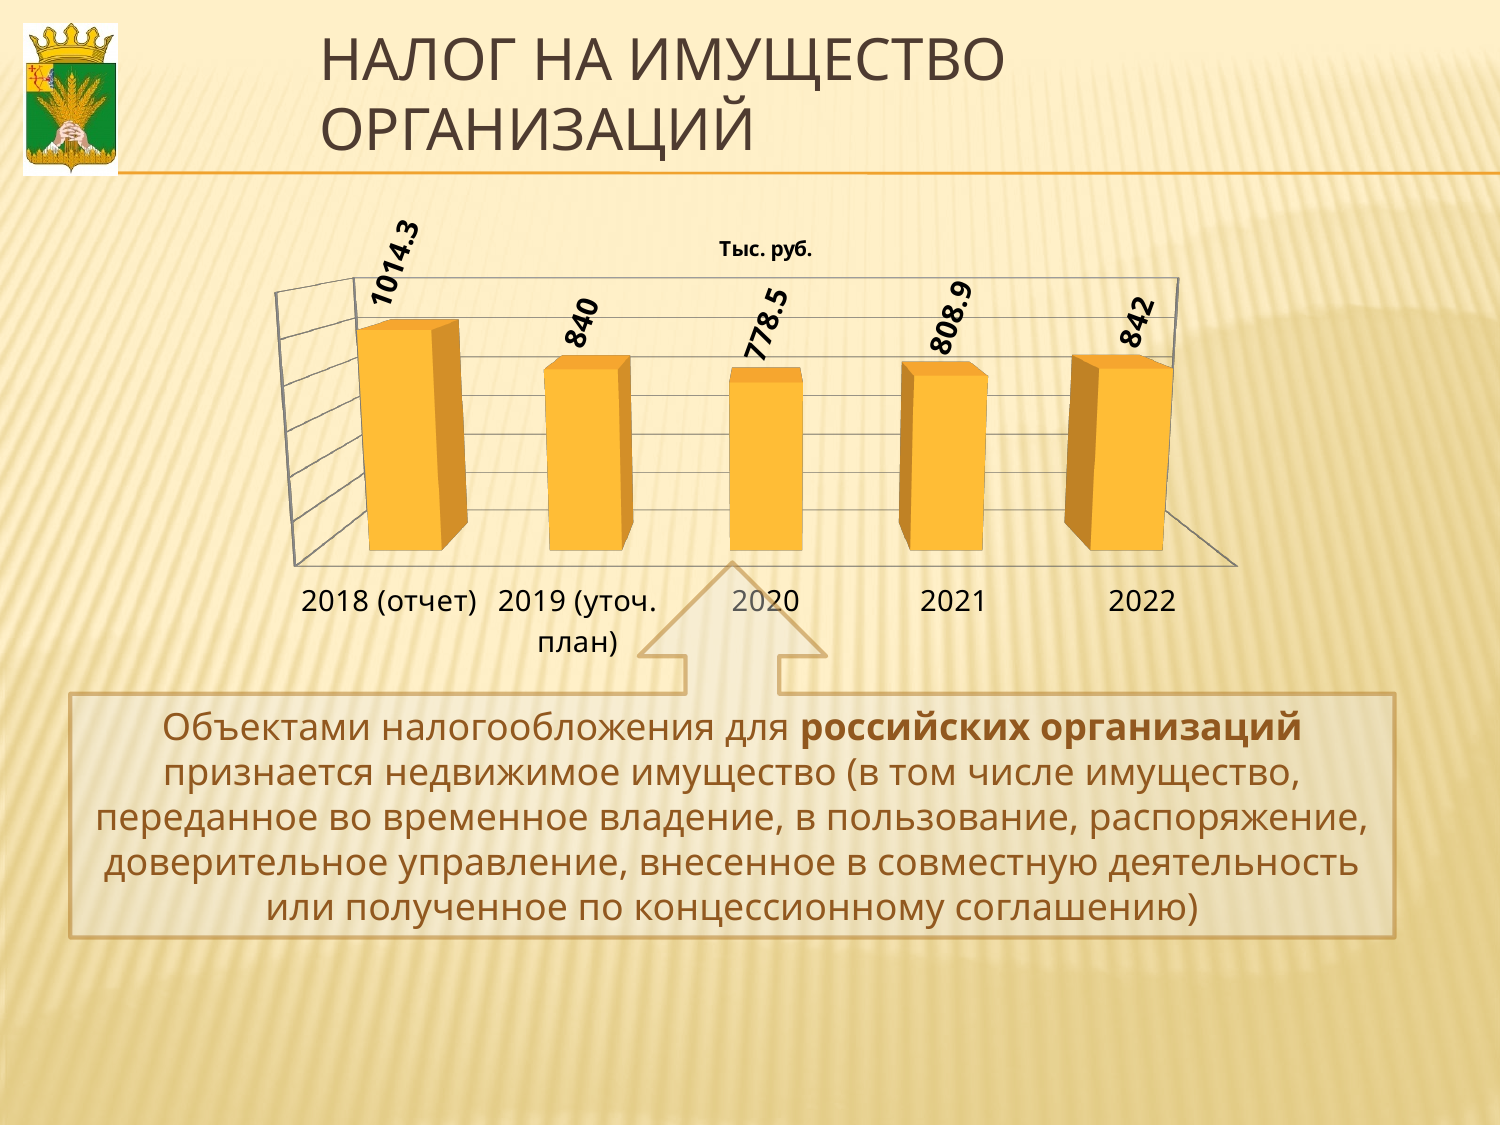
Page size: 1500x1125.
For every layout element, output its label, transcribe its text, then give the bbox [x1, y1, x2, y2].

text_box Объектами налогообложения для российских организаций признается недвижимое имущество (в том числе имущество, переданное во временное владение, в пользование, распоряжение, доверительное управление, внесенное в совместную деятельность или полученное по концессионному соглашению) [68, 690, 1397, 940]
chart [152, 210, 1380, 672]
picture [23, 23, 118, 177]
title Налог на имущество организаций [304, 23, 1380, 161]
